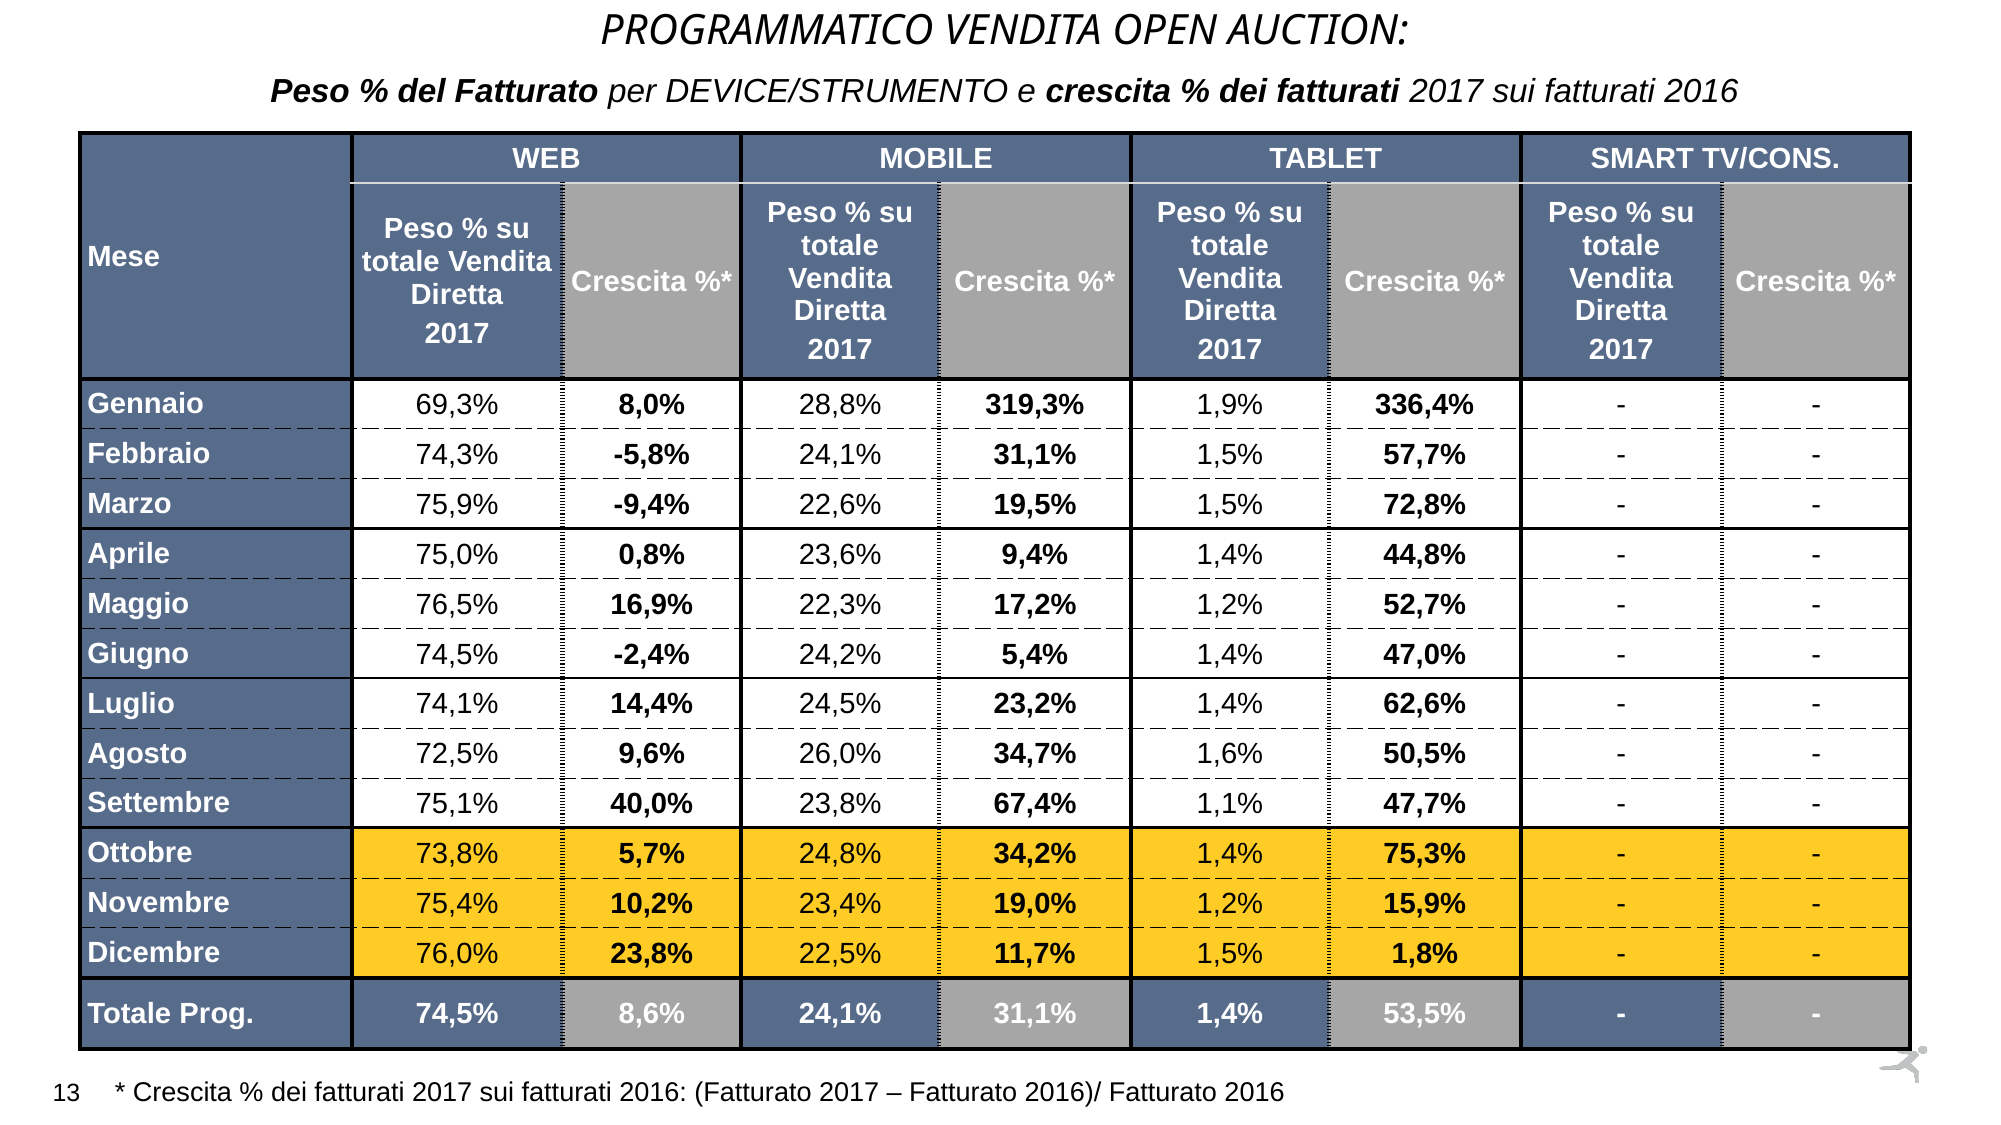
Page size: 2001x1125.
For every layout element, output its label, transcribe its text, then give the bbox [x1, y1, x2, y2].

table_cell 76,0% [354, 928, 563, 976]
table_cell 62,6% [1329, 679, 1519, 728]
table_cell 74,1% [354, 679, 563, 728]
table_cell - [1523, 878, 1722, 928]
text_box PROGRAMMATICO VENDITA OPEN AUCTION: Peso % del Fatturato per DEVICE/STRUMENTO e crescita % dei fatturati 2017 sui fatturati 2016 [192, 0, 1817, 117]
table_cell Peso % su totale Vendita Diretta 2017 [1523, 184, 1722, 377]
table_cell 40,0% [563, 778, 739, 826]
table_cell 1,5% [1133, 928, 1329, 976]
table_cell - [1523, 578, 1722, 628]
table_cell 9,6% [563, 728, 739, 778]
table_cell 34,2% [939, 829, 1129, 878]
table_cell -9,4% [563, 479, 739, 527]
table_cell 75,4% [354, 878, 563, 928]
table_cell 19,5% [939, 479, 1129, 527]
table_cell 24,1% [743, 980, 939, 1047]
table_cell Peso % su totale Vendita Diretta 2017 [743, 184, 939, 377]
text_box * Crescita % dei fatturati 2017 sui fatturati 2016: (Fatturato 2017 – Fatturato 2016)/ Fatturato 2016 [100, 1067, 1339, 1115]
table_cell - [1523, 778, 1722, 826]
table_cell 17,2% [939, 578, 1129, 628]
table_cell Totale Prog. [82, 980, 350, 1047]
table_cell 1,4% [1133, 679, 1329, 728]
table_cell 69,3% [354, 381, 563, 429]
table_cell 50,5% [1329, 728, 1519, 778]
table_cell - [1523, 381, 1722, 429]
table_cell 1,5% [1133, 429, 1329, 479]
table_header MOBILE [743, 135, 1129, 182]
table_cell 75,9% [354, 479, 563, 527]
table_cell 8,6% [563, 980, 739, 1047]
table_cell 74,5% [354, 628, 563, 677]
table_cell - [1722, 928, 1908, 976]
table_cell 53,5% [1329, 980, 1519, 1047]
table_cell Novembre [82, 878, 350, 928]
table_cell - [1722, 381, 1908, 429]
table_cell 1,6% [1133, 728, 1329, 778]
table_cell - [1523, 628, 1722, 677]
table_cell 1,4% [1133, 829, 1329, 878]
table_cell 75,3% [1329, 829, 1519, 878]
table_cell 5,7% [563, 829, 739, 878]
table_cell Febbraio [82, 429, 350, 479]
slide_number 13 [0, 1061, 96, 1122]
table_cell - [1523, 829, 1722, 878]
table_cell - [1523, 728, 1722, 778]
table_cell - [1523, 429, 1722, 479]
table_cell 76,5% [354, 578, 563, 628]
table_cell 0,8% [563, 530, 739, 578]
table_cell 8,0% [563, 381, 739, 429]
table_cell 24,5% [743, 679, 939, 728]
table_cell Gennaio [82, 381, 350, 429]
table_cell - [1523, 679, 1722, 728]
table_cell 23,8% [563, 928, 739, 976]
table_cell 24,2% [743, 628, 939, 677]
table_cell Peso % su totale Vendita Diretta 2017 [1133, 184, 1329, 377]
table_cell - [1523, 928, 1722, 976]
table_cell - [1722, 980, 1908, 1047]
table_cell 1,2% [1133, 578, 1329, 628]
table_cell Peso % su totale Vendita Diretta 2017 [354, 184, 563, 377]
table_cell - [1523, 530, 1722, 578]
table_cell 75,1% [354, 778, 563, 826]
table_cell 31,1% [939, 980, 1129, 1047]
table_header Mese [82, 135, 350, 377]
table_header TABLET [1133, 135, 1519, 182]
table_cell 1,8% [1329, 928, 1519, 976]
table_cell 44,8% [1329, 530, 1519, 578]
table_cell Crescita %* [1722, 184, 1908, 377]
table_cell 22,3% [743, 578, 939, 628]
table_cell 26,0% [743, 728, 939, 778]
table_cell 31,1% [939, 429, 1129, 479]
table_cell 1,5% [1133, 479, 1329, 527]
table_cell 1,1% [1133, 778, 1329, 826]
table_cell 14,4% [563, 679, 739, 728]
table_cell 72,8% [1329, 479, 1519, 527]
table_cell - [1523, 479, 1722, 527]
table_cell - [1722, 728, 1908, 778]
table_cell - [1722, 429, 1908, 479]
table_cell - [1722, 530, 1908, 578]
table_cell 336,4% [1329, 381, 1519, 429]
table_cell Crescita %* [939, 184, 1129, 377]
table_cell Crescita %* [563, 184, 739, 377]
table_cell 19,0% [939, 878, 1129, 928]
table_cell 23,4% [743, 878, 939, 928]
table_cell 23,2% [939, 679, 1129, 728]
table_cell 1,2% [1133, 878, 1329, 928]
table_cell Settembre [82, 778, 350, 826]
table_cell 1,4% [1133, 530, 1329, 578]
table_cell 47,7% [1329, 778, 1519, 826]
table_cell 74,3% [354, 429, 563, 479]
table_cell Dicembre [82, 928, 350, 976]
table_cell Maggio [82, 578, 350, 628]
table_cell 24,8% [743, 829, 939, 878]
table_cell Marzo [82, 479, 350, 527]
table_cell 23,6% [743, 530, 939, 578]
table_cell Crescita %* [1329, 184, 1519, 377]
table_cell 28,8% [743, 381, 939, 429]
table_cell 72,5% [354, 728, 563, 778]
table_cell 1,9% [1133, 381, 1329, 429]
table_cell 1,4% [1133, 628, 1329, 677]
table_cell 319,3% [939, 381, 1129, 429]
table_cell 23,8% [743, 778, 939, 826]
table_header SMART TV/CONS. [1523, 135, 1908, 182]
table_cell 75,0% [354, 530, 563, 578]
table_cell 74,5% [354, 980, 563, 1047]
table_cell 67,4% [939, 778, 1129, 826]
table_cell 22,6% [743, 479, 939, 527]
table_cell 73,8% [354, 829, 563, 878]
table_cell 57,7% [1329, 429, 1519, 479]
table_header WEB [354, 135, 739, 182]
table_cell 34,7% [939, 728, 1129, 778]
table_cell 10,2% [563, 878, 739, 928]
table_cell 52,7% [1329, 578, 1519, 628]
table_cell Ottobre [82, 829, 350, 878]
table_cell 47,0% [1329, 628, 1519, 677]
table_cell - [1722, 679, 1908, 728]
table_cell Giugno [82, 628, 350, 677]
table_cell - [1523, 980, 1722, 1047]
table_cell 9,4% [939, 530, 1129, 578]
table_cell 15,9% [1329, 878, 1519, 928]
table_cell 24,1% [743, 429, 939, 479]
table_cell 5,4% [939, 628, 1129, 677]
table_cell Luglio [82, 679, 350, 728]
table_cell - [1722, 778, 1908, 826]
table_cell 16,9% [563, 578, 739, 628]
table_cell -5,8% [563, 429, 739, 479]
table_cell - [1722, 628, 1908, 677]
table_cell 11,7% [939, 928, 1129, 976]
table_cell - [1722, 829, 1908, 878]
table_cell - [1722, 479, 1908, 527]
table_cell Aprile [82, 530, 350, 578]
table_cell 1,4% [1133, 980, 1329, 1047]
table_cell -2,4% [563, 628, 739, 677]
table_cell Agosto [82, 728, 350, 778]
table_cell - [1722, 878, 1908, 928]
table_cell - [1722, 578, 1908, 628]
table_cell 22,5% [743, 928, 939, 976]
